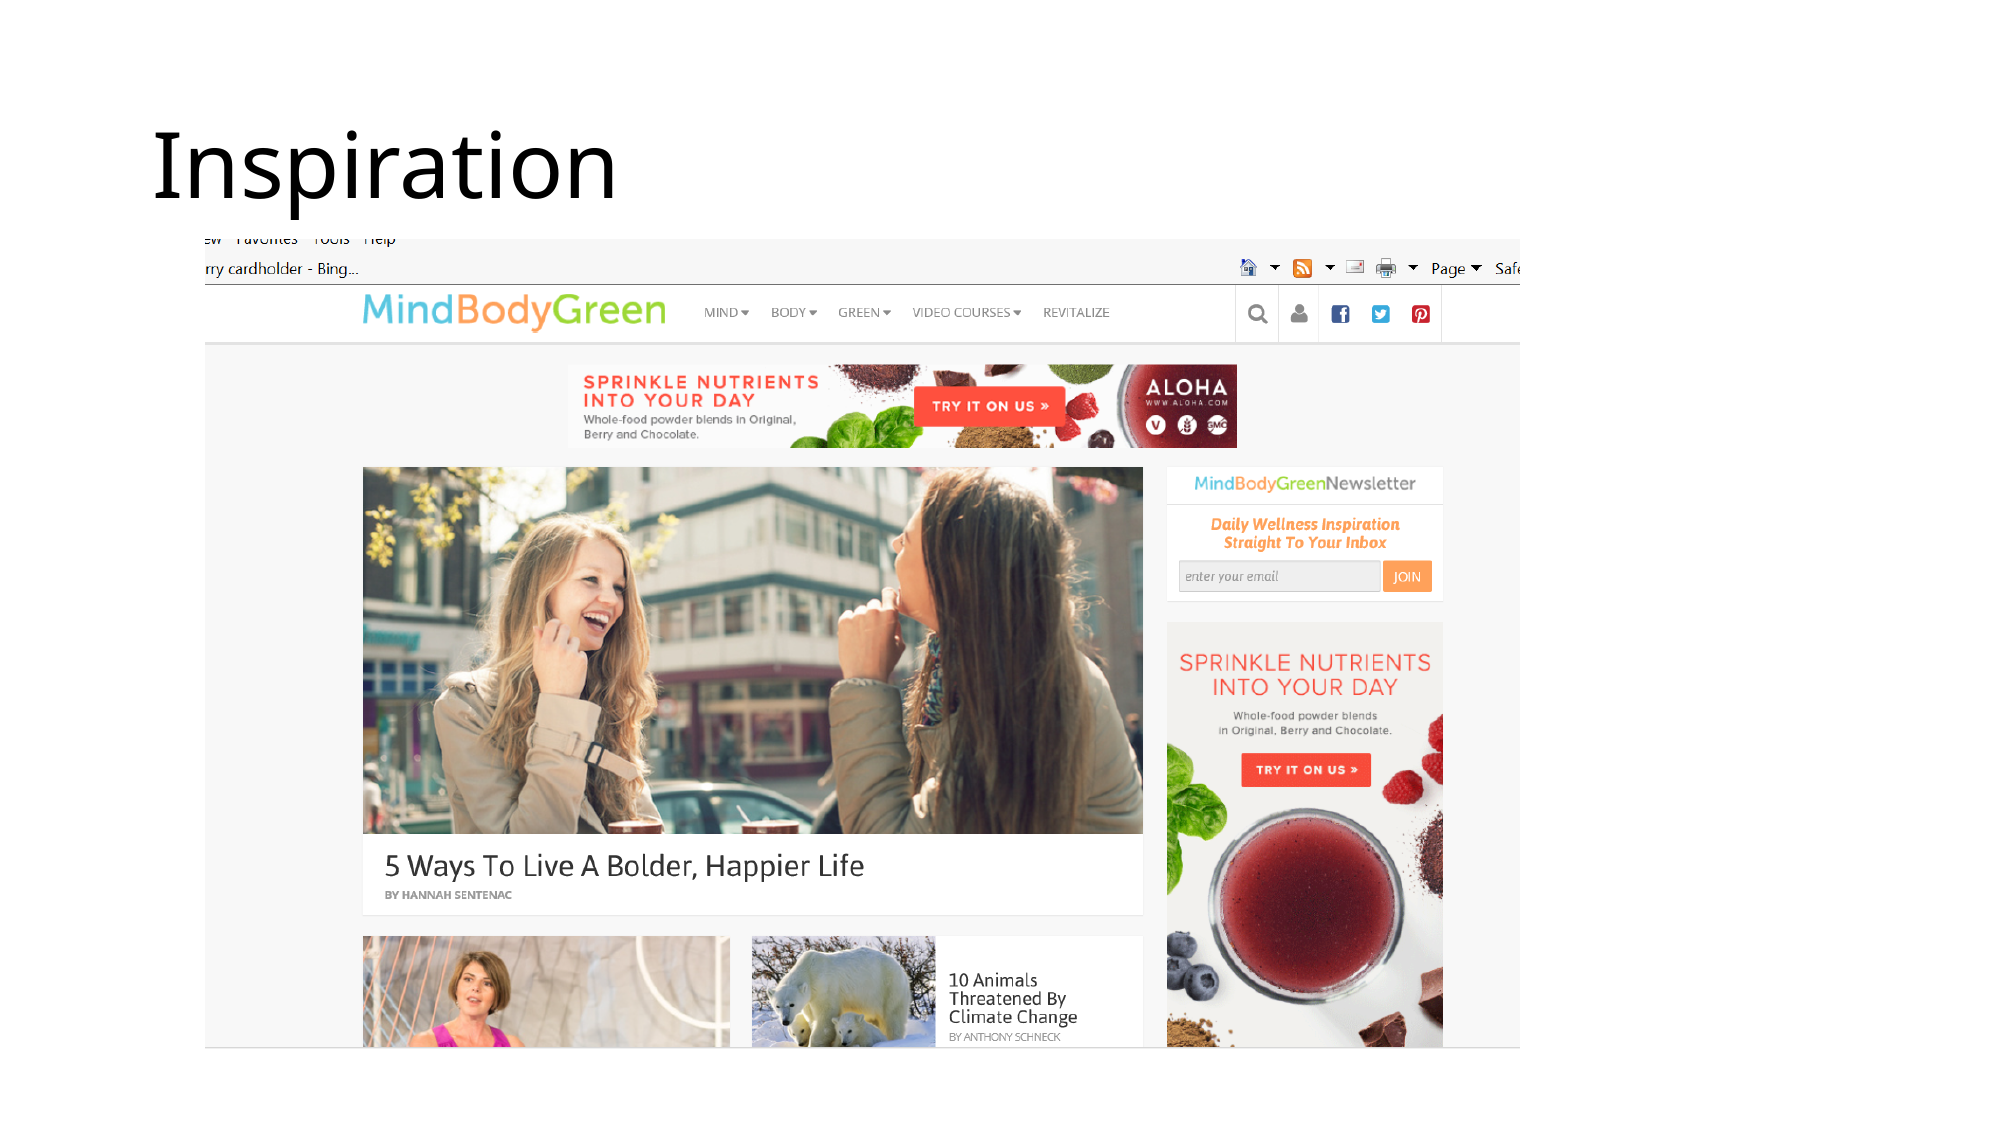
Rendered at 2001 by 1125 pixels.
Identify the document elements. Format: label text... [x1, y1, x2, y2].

title Inspiration [137, 59, 1863, 278]
picture [205, 239, 1520, 1049]
